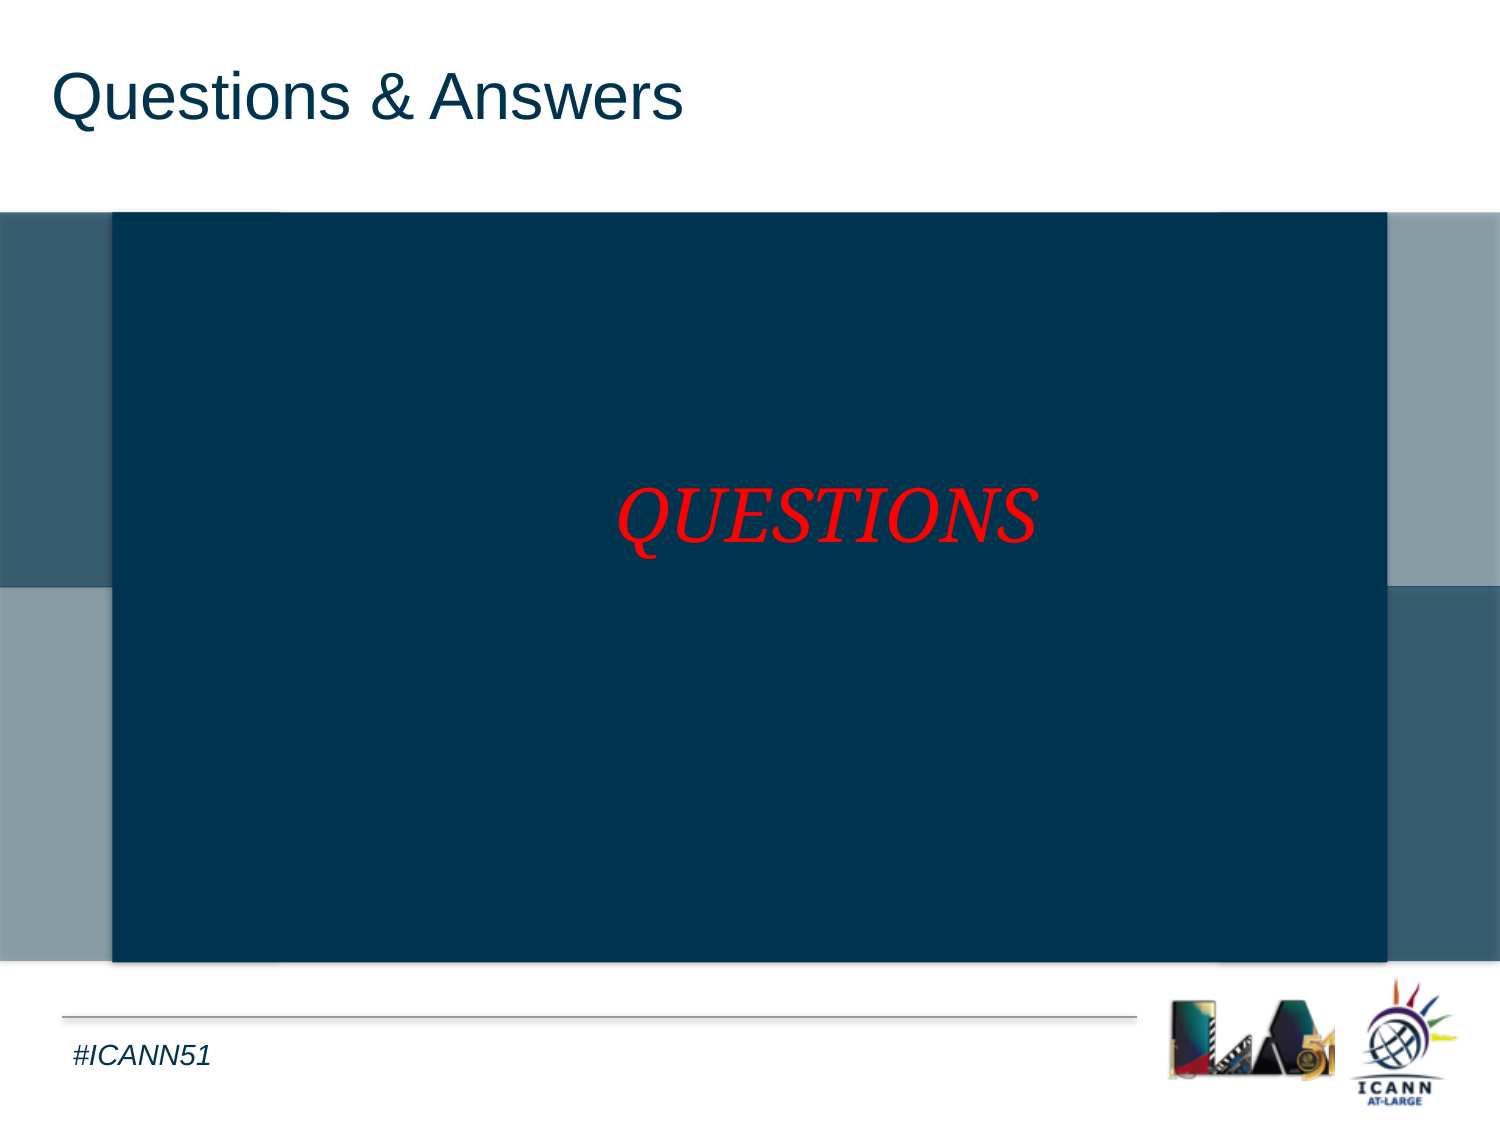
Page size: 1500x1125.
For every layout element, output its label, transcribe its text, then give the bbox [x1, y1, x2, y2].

picture [1167, 974, 1462, 1110]
list QUESTIONS [125, 224, 1363, 932]
list Questions & Answers [23, 50, 1450, 150]
